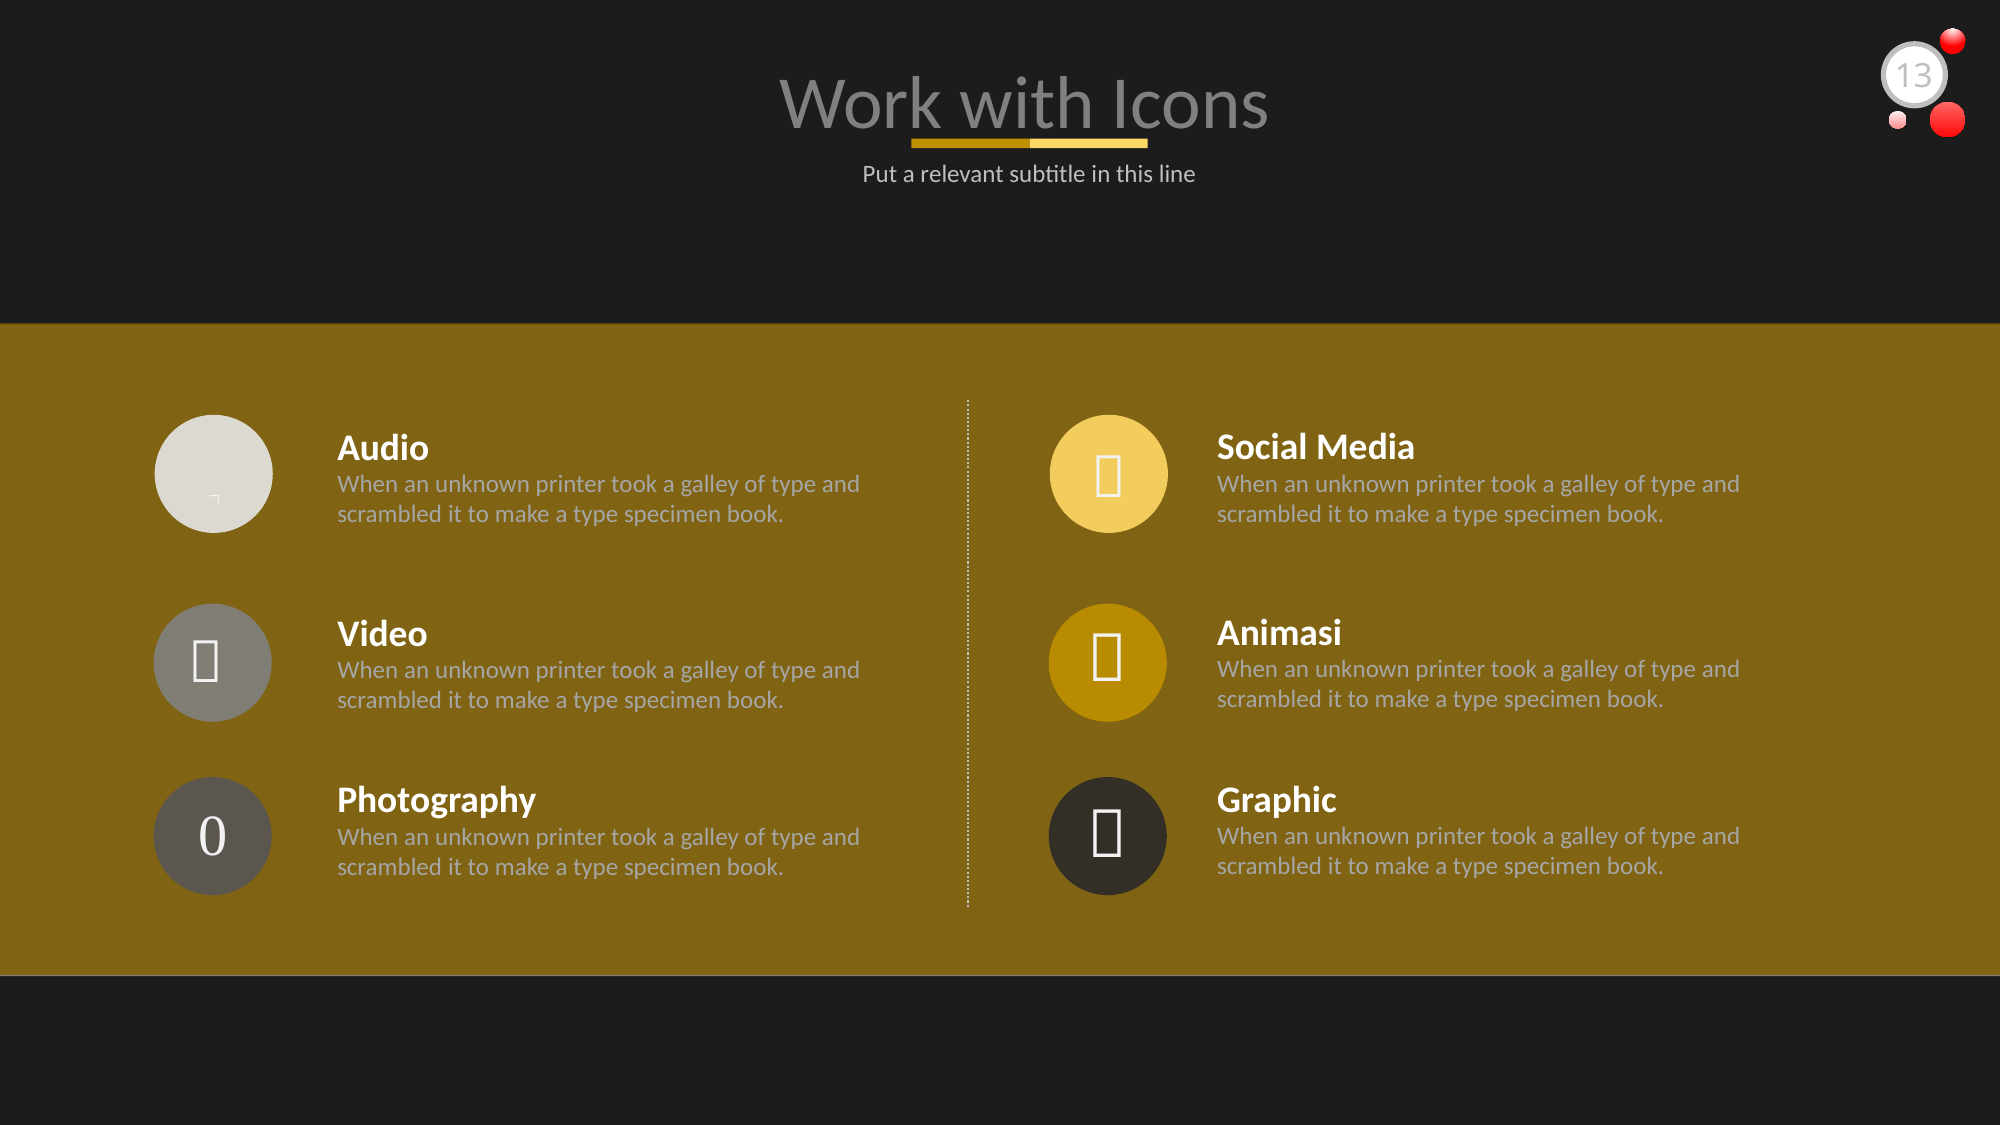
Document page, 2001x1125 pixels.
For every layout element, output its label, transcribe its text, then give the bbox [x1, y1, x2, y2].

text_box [1049, 414, 1168, 533]
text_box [153, 777, 272, 896]
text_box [911, 138, 1148, 149]
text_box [1876, 28, 1966, 138]
text_box Put a relevant subtitle in this line [792, 142, 1267, 202]
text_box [1048, 603, 1167, 722]
text_box Work with Icons [597, 1, 1454, 152]
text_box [322, 415, 918, 890]
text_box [1048, 777, 1167, 896]
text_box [154, 414, 273, 533]
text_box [0, 323, 2000, 977]
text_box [153, 603, 272, 722]
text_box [1202, 414, 1798, 889]
